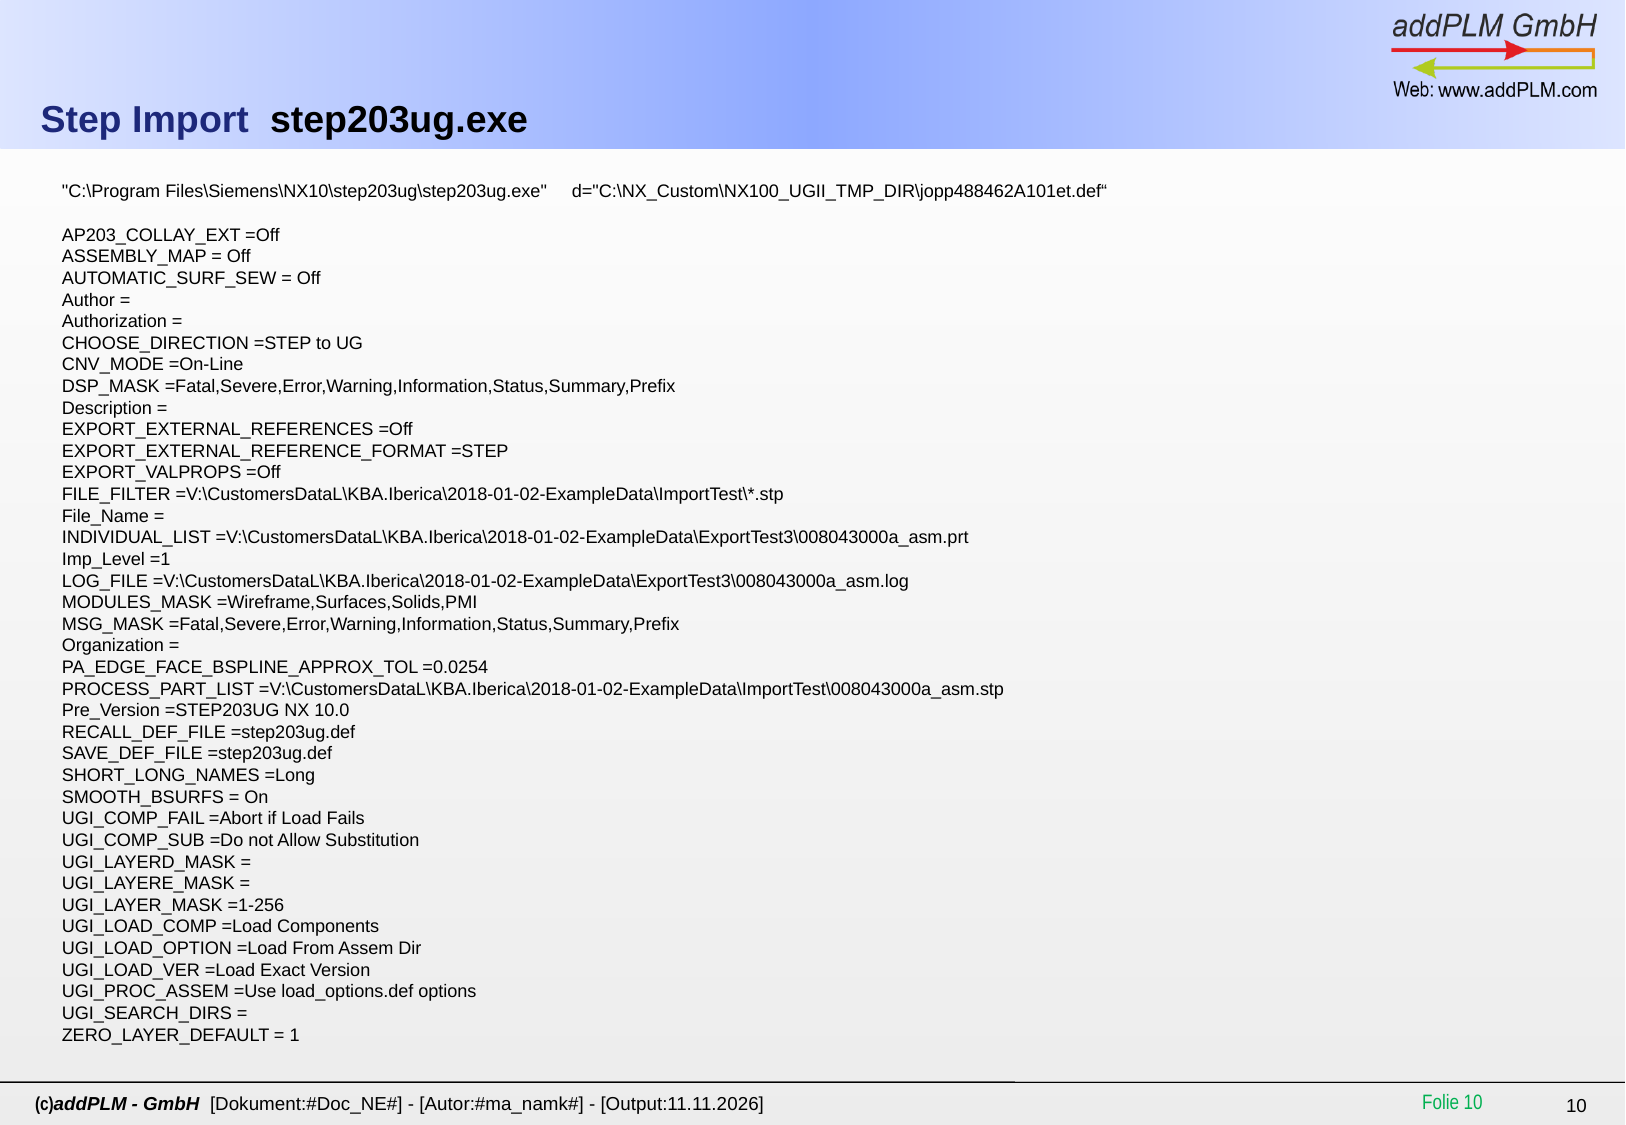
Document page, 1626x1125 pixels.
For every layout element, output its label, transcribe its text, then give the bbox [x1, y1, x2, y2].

picture [1391, 13, 1597, 97]
text_box "C:\Program Files\Siemens\NX10\step203ug\step203ug.exe" d="C:\NX_Custom\NX100_UGII_TMP_DIR\jopp488462A101et.def“ AP203_COLLAY_EXT =Off ASSEMBLY_MAP = Off AUTOMATIC_SURF_SEW = Off Author = Authorization = CHOOSE_DIRECTION =STEP to UG CNV_MODE =On-Line DSP_MASK =Fatal,Severe,Error,Warning,Information,Status,Summary,Prefix Description = EXPORT_EXTERNAL_REFERENCES =Off EXPORT_EXTERNAL_REFERENCE_FORMAT =STEP EXPORT_VALPROPS =Off FILE_FILTER =V:\CustomersDataL\KBA.Iberica\2018-01-02-ExampleData\ImportTest\*.stp File_Name = INDIVIDUAL_LIST =V:\CustomersDataL\KBA.Iberica\2018-01-02-ExampleData\ExportTest3\008043000a_asm.prt Imp_Level =1 LOG_FILE =V:\CustomersDataL\KBA.Iberica\2018-01-02-ExampleData\ExportTest3\008043000a_asm.log MODULES_MASK =Wireframe,Surfaces,Solids,PMI MSG_MASK =Fatal,Severe,Error,Warning,Information,Status,Summary,Prefix Organization = PA_EDGE_FACE_BSPLINE_APPROX_TOL =0.0254 PROCESS_PART_LIST =V:\CustomersDataL\KBA.Iberica\2018-01-02-ExampleData\ImportTest\008043000a_asm.stp Pre_Version =STEP203UG NX 10.0 RECALL_DEF_FILE =step203ug.def SAVE_DEF_FILE =step203ug.def SHORT_LONG_NAMES =Long SMOOTH_BSURFS = On UGI_COMP_FAIL =Abort if Load Fails UGI_COMP_SUB =Do not Allow Substitution UGI_LAYERD_MASK = UGI_LAYERE_MASK = UGI_LAYER_MASK =1-256 UGI_LOAD_COMP =Load Components UGI_LOAD_OPTION =Load From Assem Dir UGI_LOAD_VER =Load Exact Version UGI_PROC_ASSEM =Use load_options.def options UGI_SEARCH_DIRS = ZERO_LAYER_DEFAULT = 1 [47, 172, 1548, 1058]
title Step Import step203ug.exe [40, 67, 1582, 131]
slide_number Folie 10 [1283, 1081, 1622, 1125]
